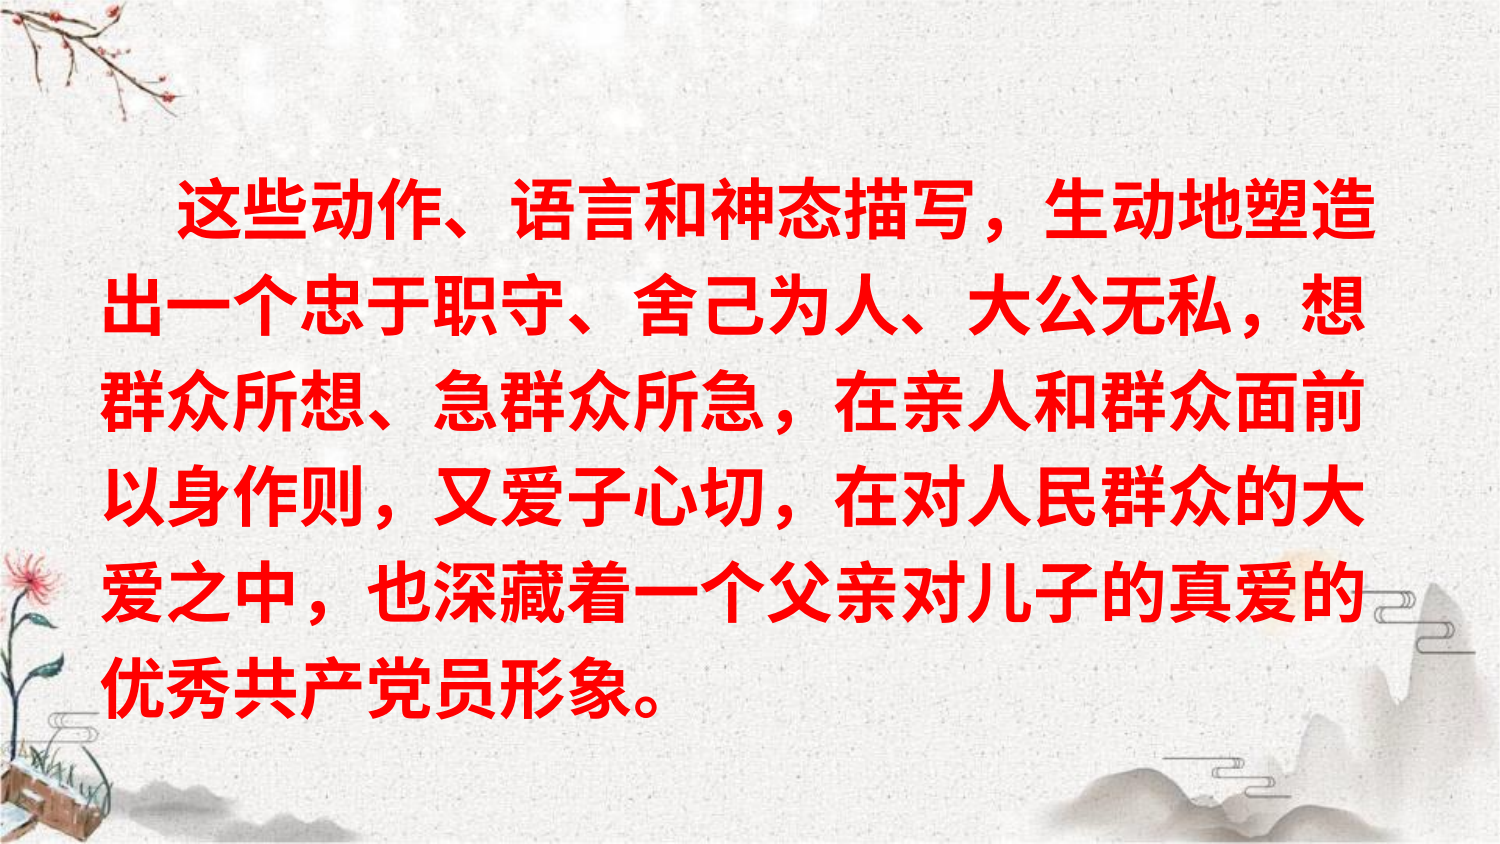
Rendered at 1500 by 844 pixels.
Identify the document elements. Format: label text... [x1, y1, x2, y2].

text_box 这些动作、语言和神态描写，生动地塑造出一个忠于职守、舍己为人、大公无私，想群众所想、急群众所急，在亲人和群众面前以身作则，又爱子心切，在对人民群众的大爱之中，也深藏着一个父亲对儿子的真爱的优秀共产党员形象。 [84, 144, 1416, 735]
picture [0, 0, 1500, 844]
